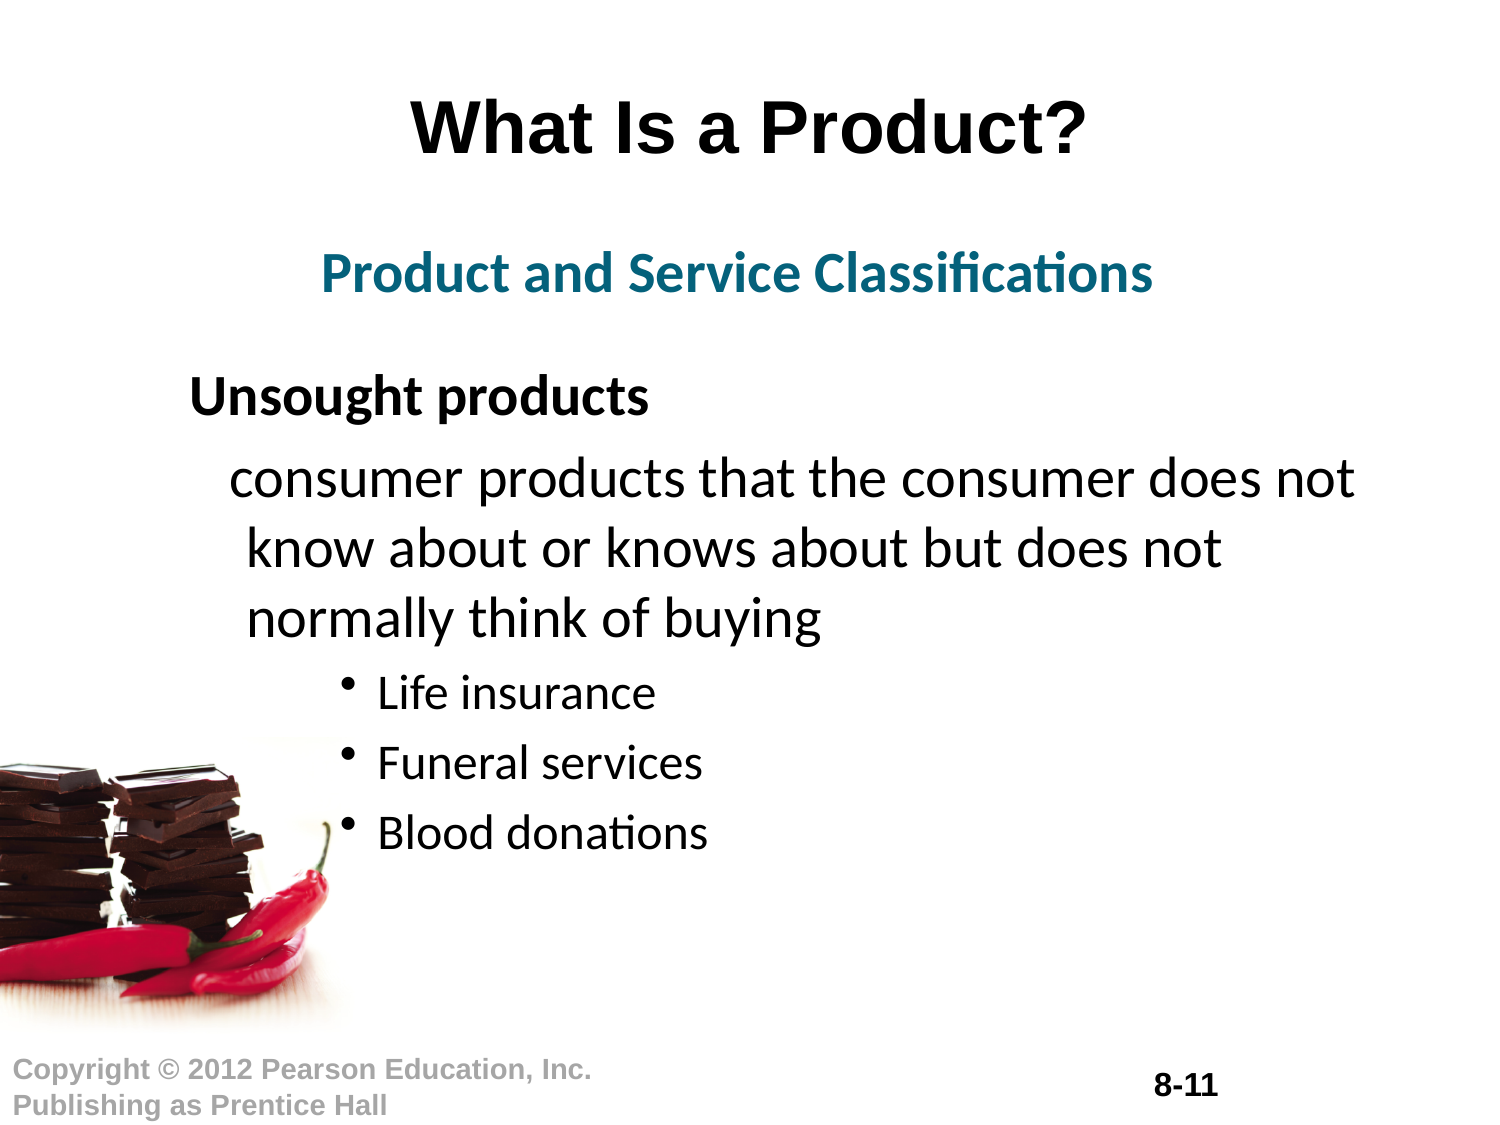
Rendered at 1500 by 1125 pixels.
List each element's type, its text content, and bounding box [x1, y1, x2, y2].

title What Is a Product? [112, 37, 1388, 226]
list Unsought products consumer products that the consumer does not know about or knows about but does not normally think of buying Life insurance Funeral services Blood donations [174, 349, 1451, 926]
list Product and Service Classifications [149, 237, 1326, 301]
picture [0, 737, 361, 1038]
